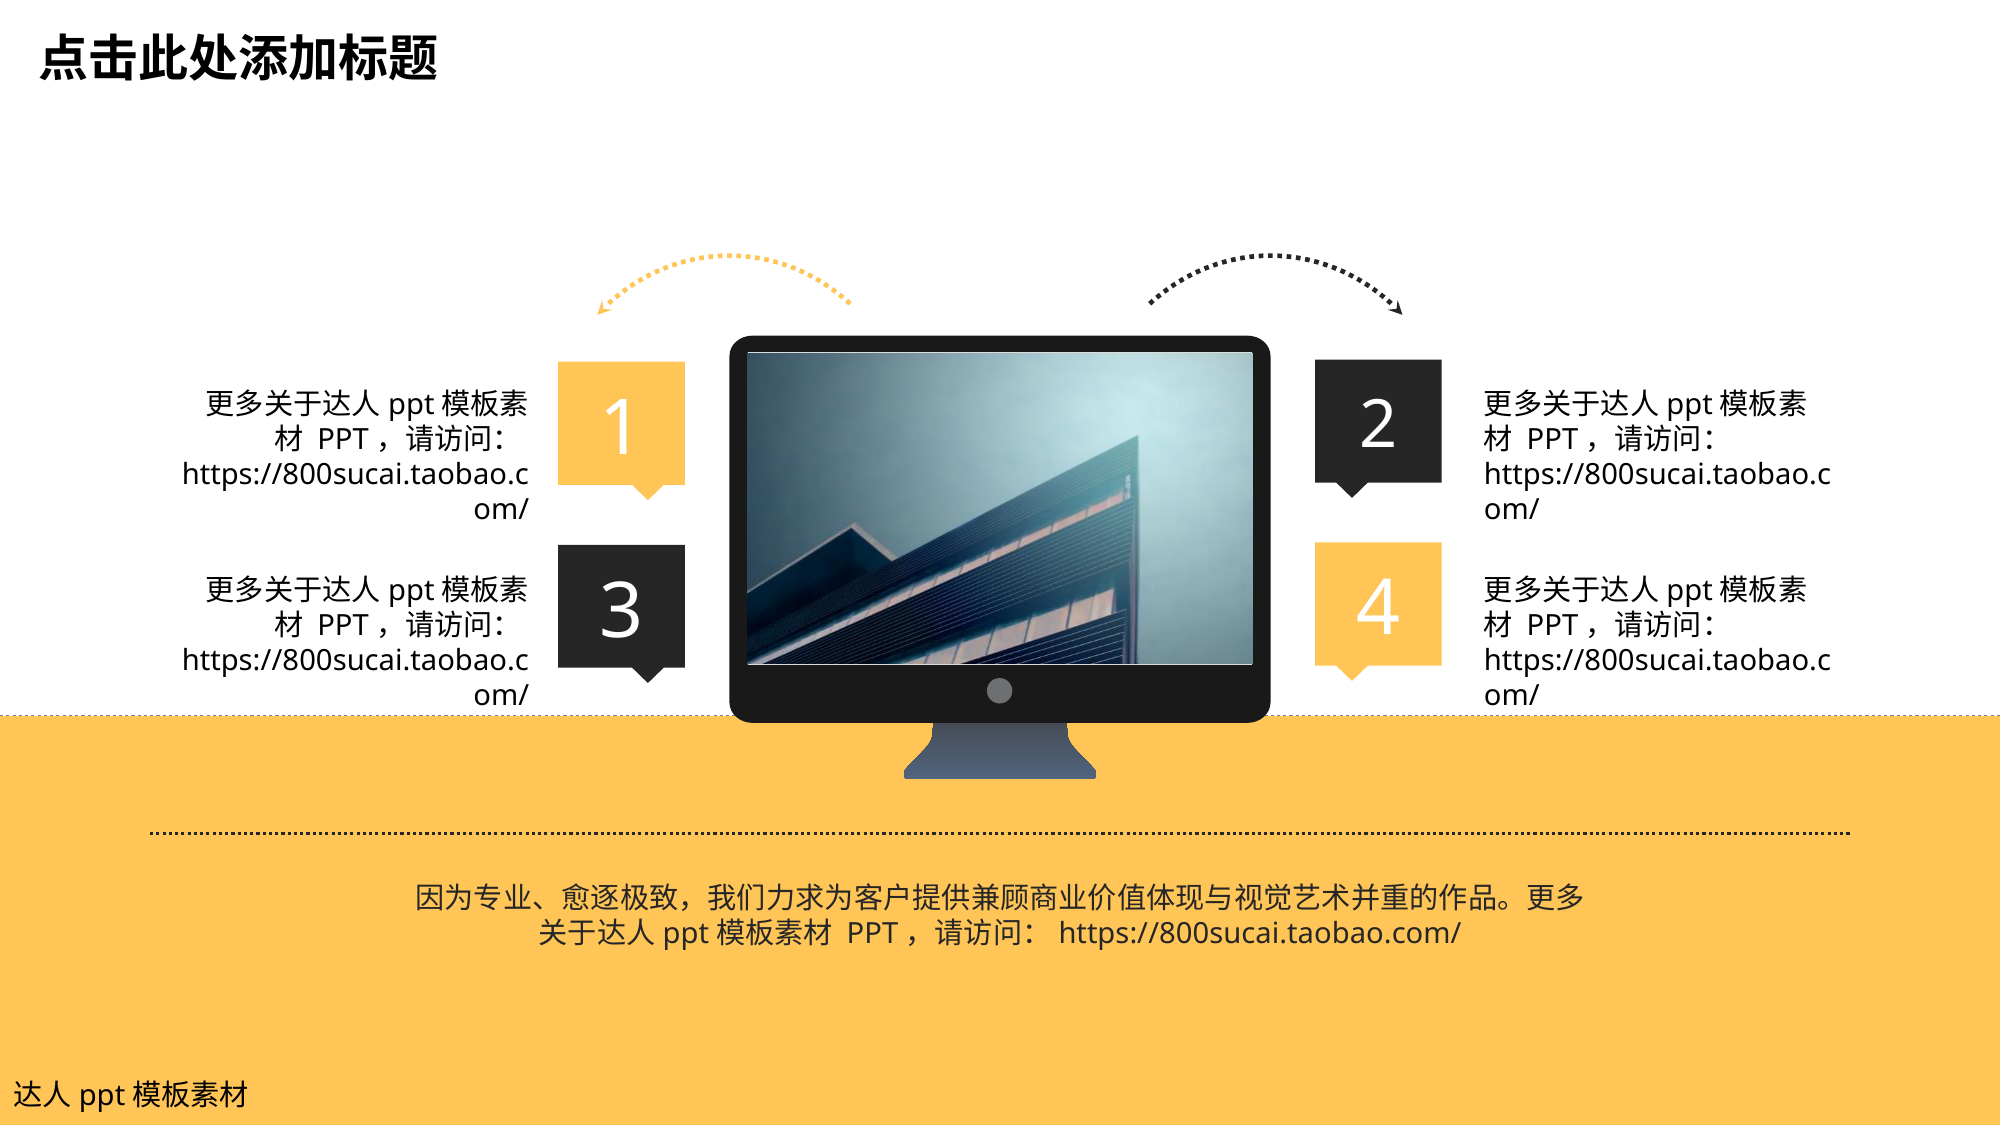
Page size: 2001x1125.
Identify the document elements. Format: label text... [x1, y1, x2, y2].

text_box 更多关于达人ppt模板素材 PPT，请访问：https://800sucai.taobao.com/ [1483, 385, 1836, 526]
text_box 更多关于达人ppt模板素材 PPT，请访问：https://800sucai.taobao.com/ [177, 571, 530, 711]
text_box 4 [1315, 542, 1442, 681]
text_box 3 [558, 544, 685, 684]
text_box 2 [1315, 359, 1442, 498]
text_box 点击此处添加标题 [23, 18, 465, 94]
picture [747, 352, 1253, 665]
text_box [597, 255, 851, 431]
text_box 更多关于达人ppt模板素材 PPT，请访问：https://800sucai.taobao.com/ [177, 385, 530, 526]
text_box [1149, 255, 1403, 432]
text_box 达人ppt模板素材 [0, 1069, 264, 1119]
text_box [729, 335, 1271, 780]
text_box [0, 726, 2000, 1125]
text_box 更多关于达人ppt模板素材 PPT，请访问：https://800sucai.taobao.com/ [1483, 571, 1836, 711]
text_box 1 [558, 361, 685, 501]
text_box 因为专业、愈逐极致，我们力求为客户提供兼顾商业价值体现与视觉艺术并重的作品。更多关于达人ppt模板素材 PPT，请访问：https://800sucai.taobao.com/ [402, 879, 1599, 950]
